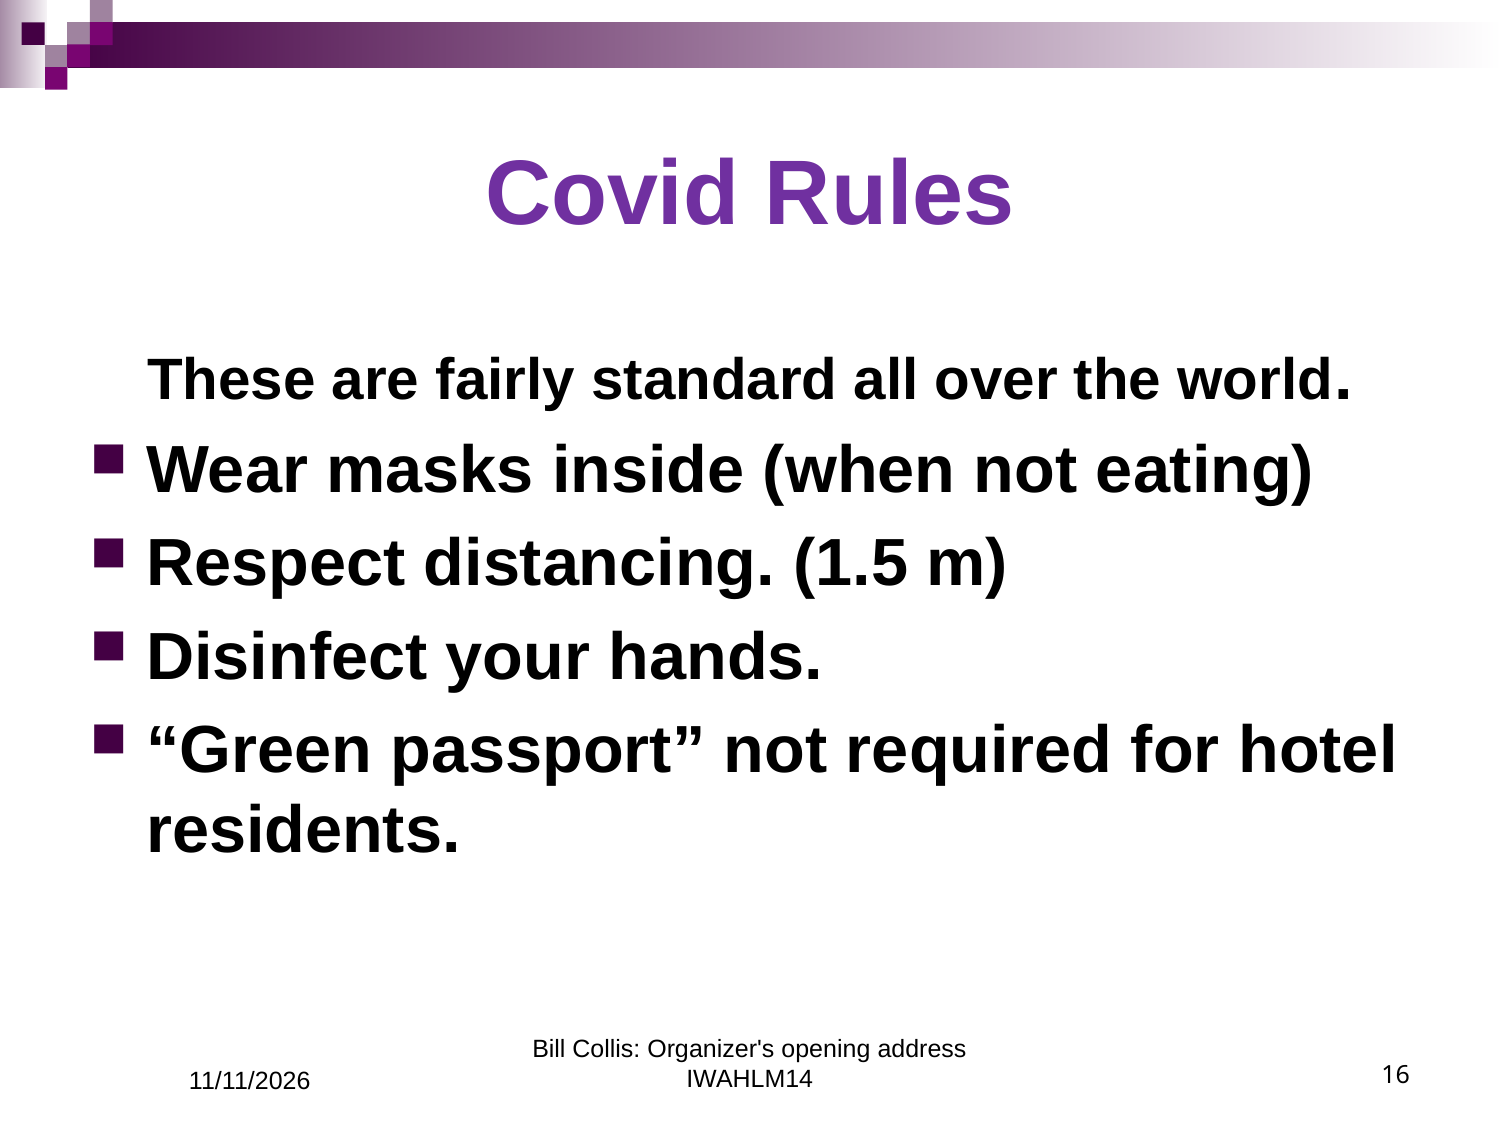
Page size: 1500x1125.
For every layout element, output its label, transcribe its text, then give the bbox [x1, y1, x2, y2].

title Covid Rules [75, 75, 1425, 300]
list These are fairly standard all over the world. Wear masks inside (when not eating) Respect distancing. (1.5 m) Disinfect your hands. “Green passport” not required for hotel residents. [75, 324, 1425, 963]
slide_number 16 [1074, 1025, 1425, 1100]
footer Bill Collis: Organizer's opening address IWAHLM14 [512, 1025, 988, 1100]
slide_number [75, 1024, 425, 1103]
